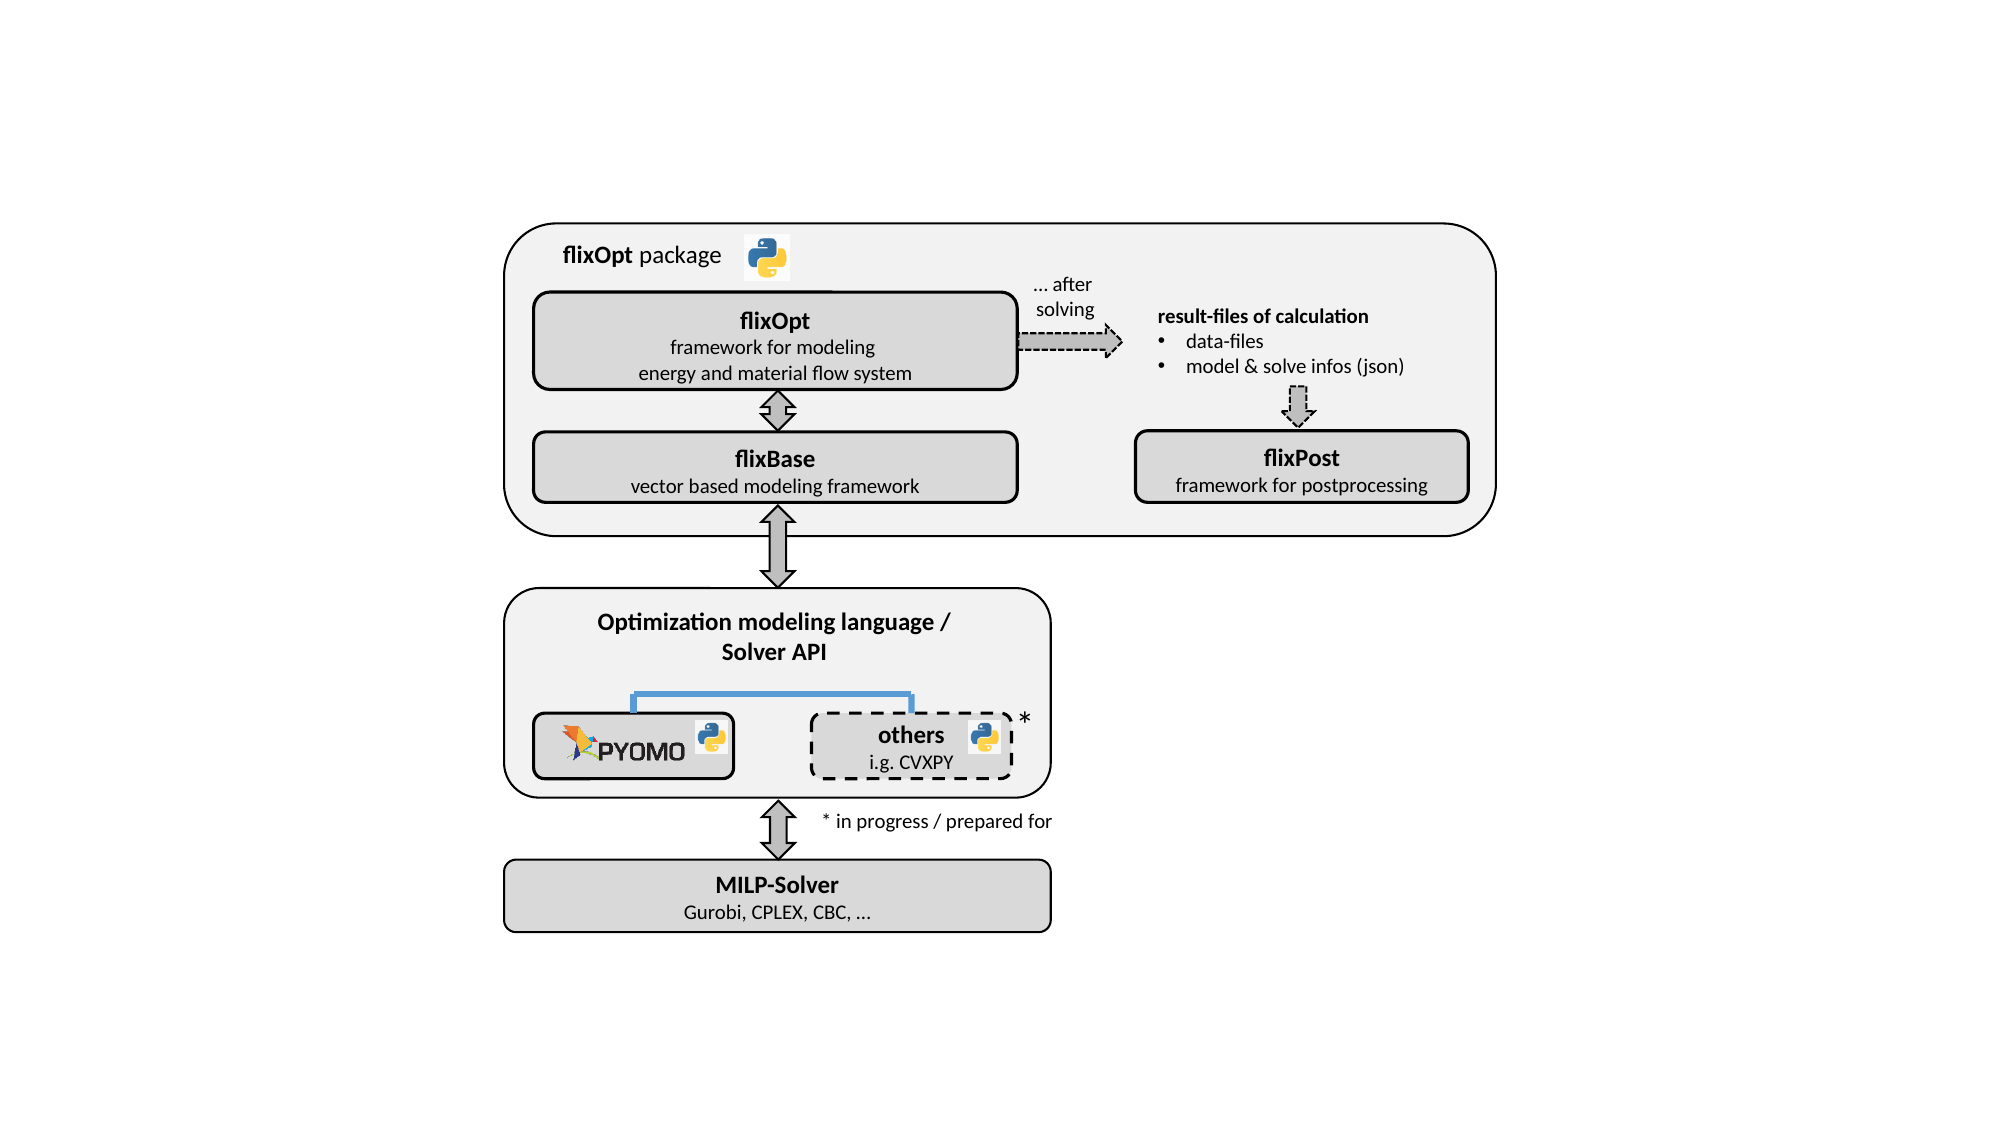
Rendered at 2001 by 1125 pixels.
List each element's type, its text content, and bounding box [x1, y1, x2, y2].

text_box flixBase vector based modeling framework [532, 430, 1019, 504]
text_box [532, 712, 735, 780]
text_box flixPost framework for postprocessing [1134, 429, 1470, 504]
text_box Optimization modeling language / Solver API [503, 586, 1052, 799]
text_box [759, 799, 798, 862]
text_box MILP-Solver Gurobi, CPLEX, CBC, … [503, 858, 1052, 934]
text_box [1280, 385, 1318, 428]
picture [968, 720, 1001, 754]
text_box * in progress / prepared for [806, 800, 1068, 841]
text_box flixOpt package [503, 222, 1497, 538]
text_box flixOpt framework for modeling energy and material flow system [532, 290, 1019, 391]
picture [561, 723, 685, 763]
text_box [1017, 329, 1123, 359]
text_box others i.g. CVXPY [810, 712, 1013, 780]
picture [695, 720, 728, 754]
text_box * [1000, 693, 1050, 754]
text_box result-files of calculation data-files model & solve infos (json) [1143, 295, 1420, 386]
picture [744, 234, 790, 281]
text_box [758, 504, 797, 587]
text_box … after solving [1018, 263, 1113, 329]
text_box [758, 389, 797, 433]
